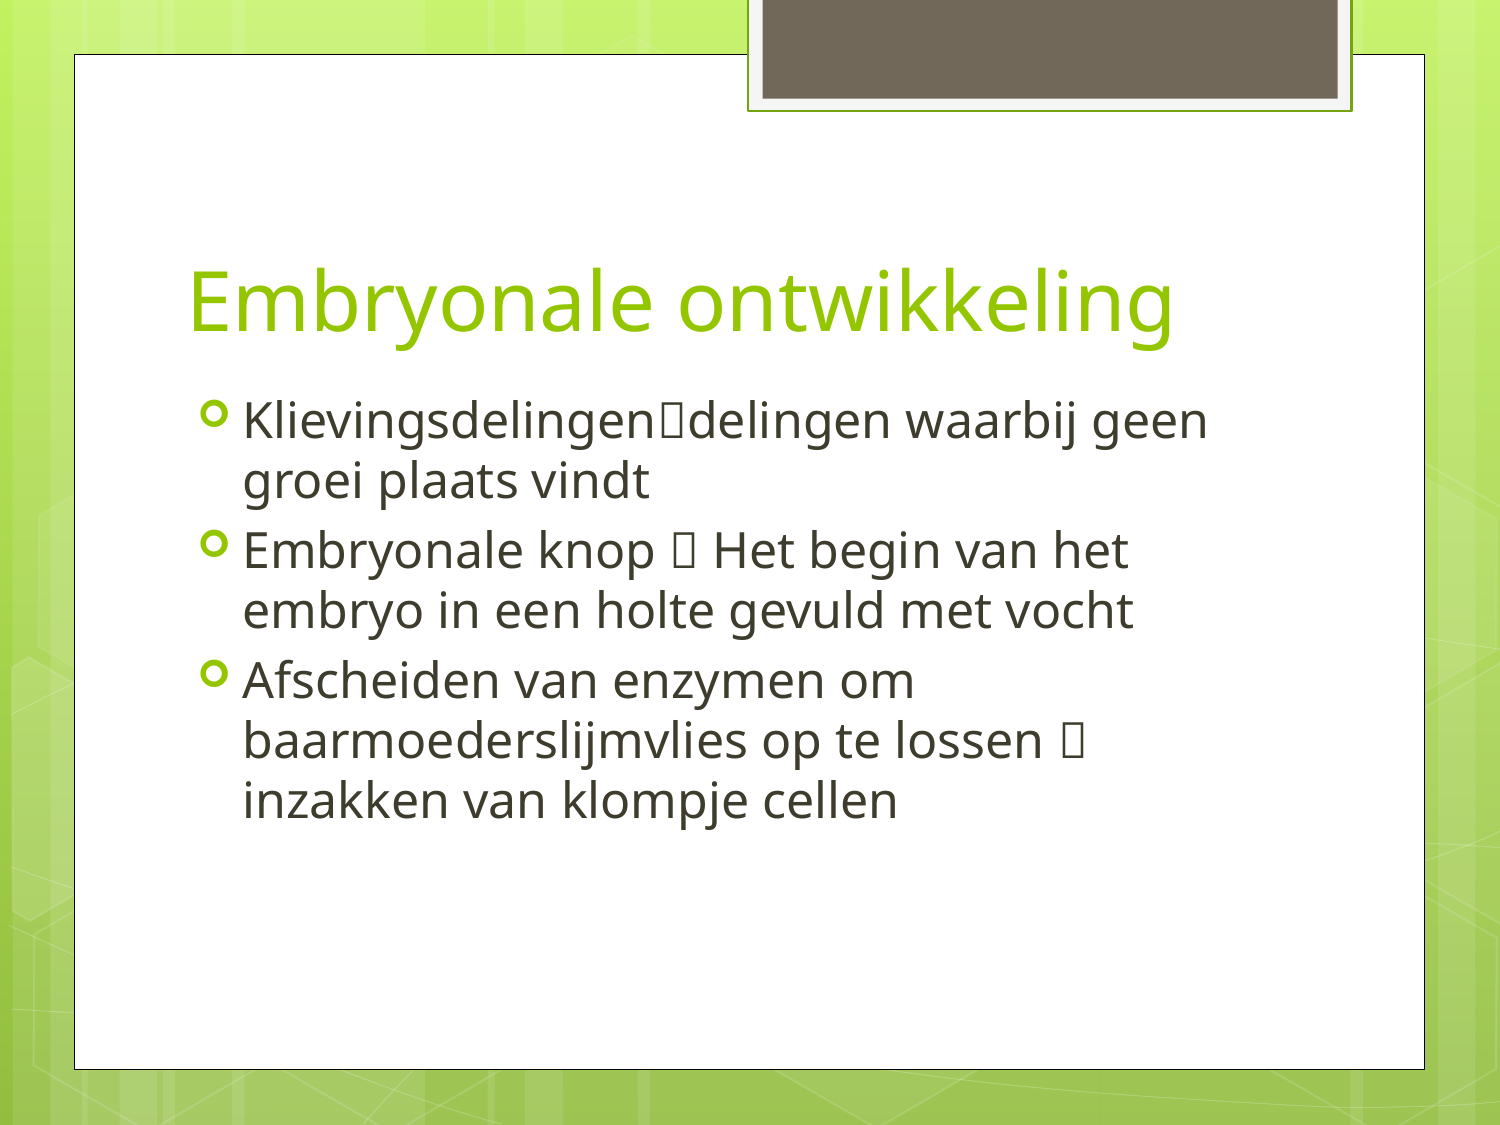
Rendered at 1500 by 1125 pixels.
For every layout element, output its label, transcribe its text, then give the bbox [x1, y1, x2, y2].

title Embryonale ontwikkeling [171, 168, 1324, 357]
list Klievingsdelingendelingen waarbij geen groei plaats vindt Embryonale knop  Het begin van het embryo in een holte gevuld met vocht Afscheiden van enzymen om baarmoederslijmvlies op te lossen  inzakken van klompje cellen [171, 381, 1283, 957]
